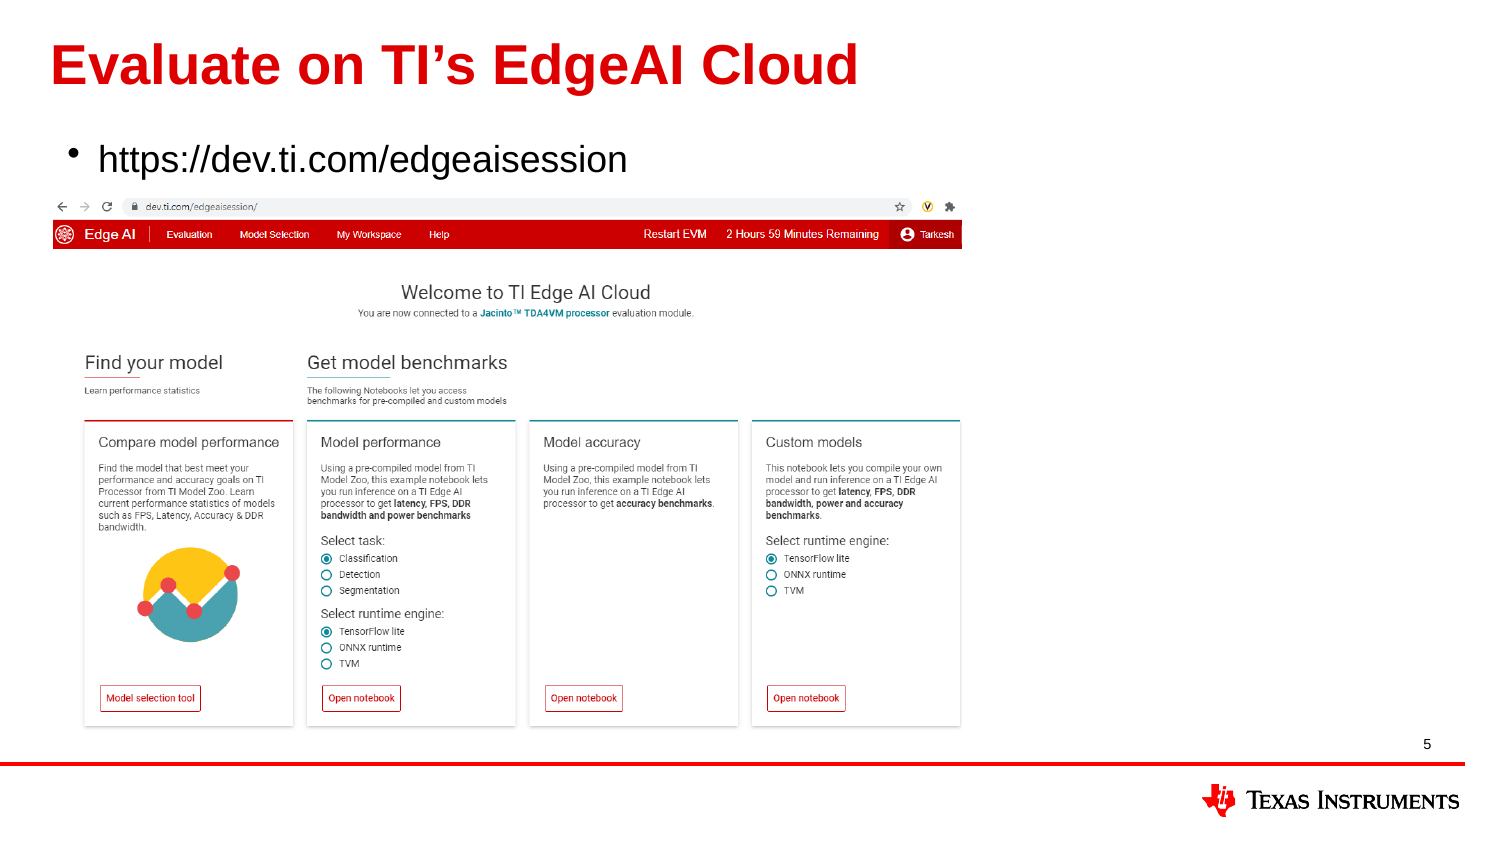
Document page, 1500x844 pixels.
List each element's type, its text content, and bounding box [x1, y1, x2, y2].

list https://dev.ti.com/edgeaisession [54, 128, 1444, 199]
picture [53, 198, 962, 731]
picture [1202, 784, 1459, 817]
title Evaluate on TI’s EdgeAI Cloud [37, 17, 1426, 119]
slide_number 5 [1093, 728, 1444, 755]
